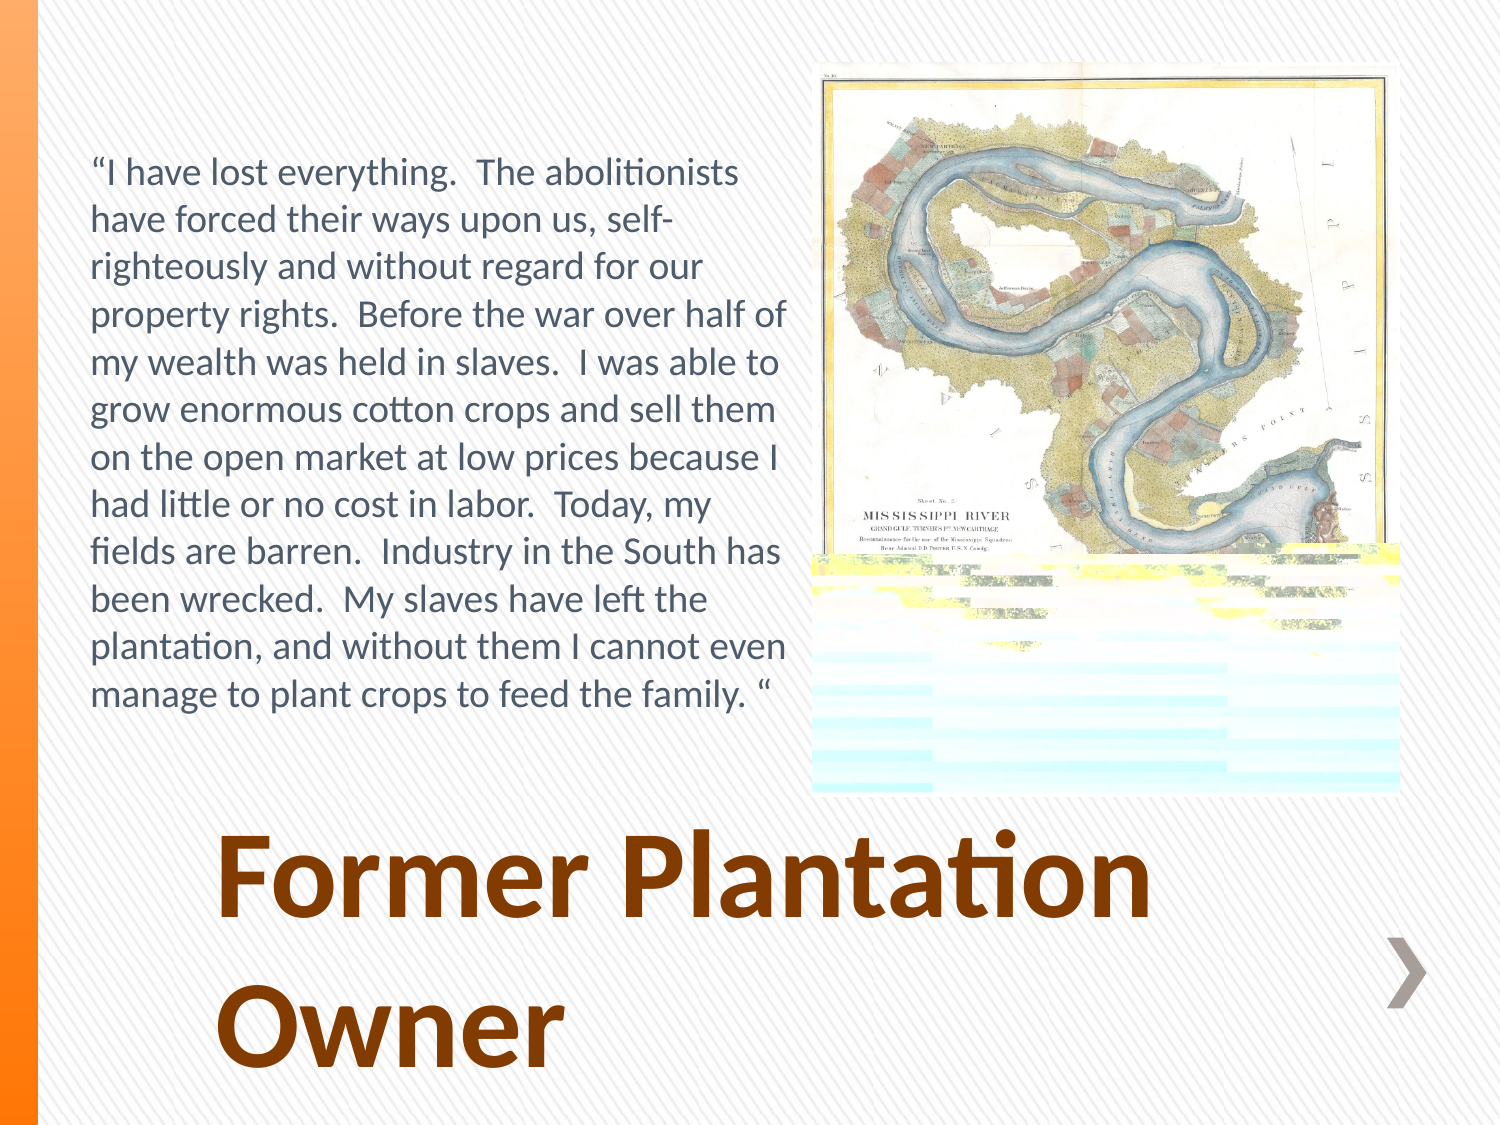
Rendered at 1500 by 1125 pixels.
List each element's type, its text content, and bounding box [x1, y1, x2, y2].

list “I have lost everything. The abolitionists have forced their ways upon us, self-righteously and without regard for our property rights. Before the war over half of my wealth was held in slaves. I was able to grow enormous cotton crops and sell them on the open market at low prices because I had little or no cost in labor. Today, my fields are barren. Industry in the South has been wrecked. My slaves have left the plantation, and without them I cannot even manage to plant crops to feed the family. “ [75, 138, 800, 775]
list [812, 62, 1401, 798]
title Former Plantation Owner [200, 912, 1388, 1100]
